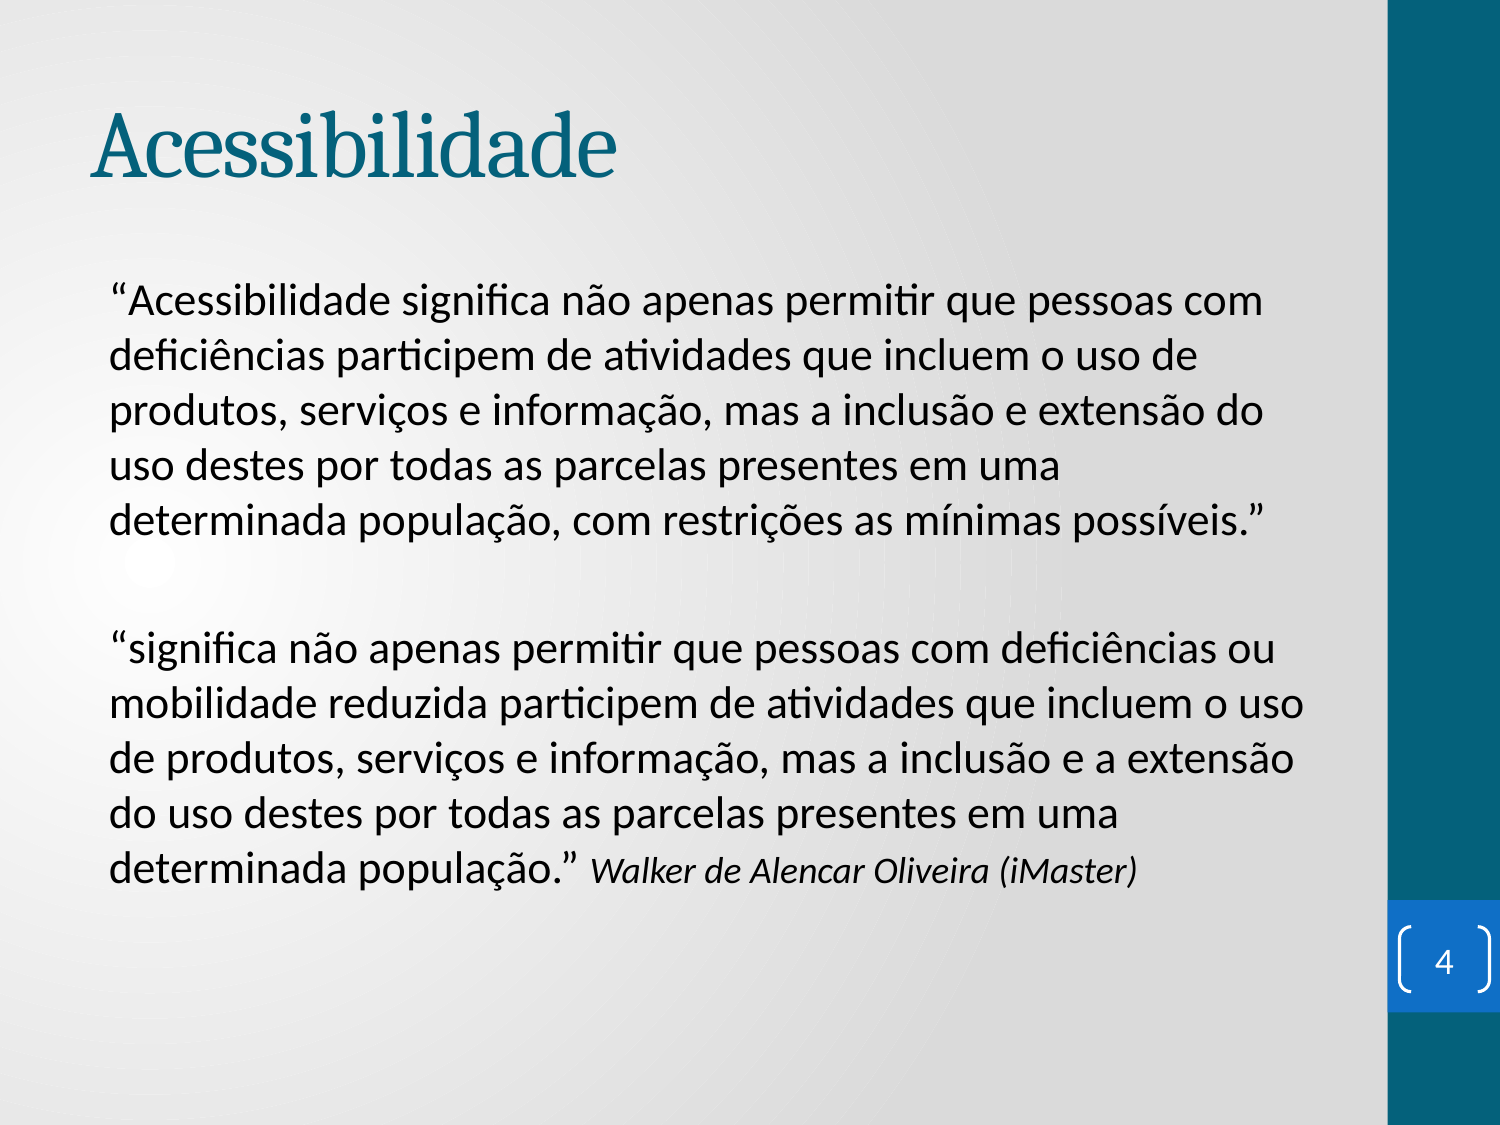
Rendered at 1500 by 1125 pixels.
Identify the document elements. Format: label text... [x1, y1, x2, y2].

title Acessibilidade [75, 45, 1325, 233]
list “Acessibilidade significa não apenas permitir que pessoas com deficiências participem de atividades que incluem o uso de produtos, serviços e informação, mas a inclusão e extensão do uso destes por todas as parcelas presentes em uma determinada população, com restrições as mínimas possíveis.” “significa não apenas permitir que pessoas com deficiências ou mobilidade reduzida participem de atividades que incluem o uso de produtos, serviços e informação, mas a inclusão e a extensão do uso destes por todas as parcelas presentes em uma determinada população.” Walker de Alencar Oliveira (iMaster) [75, 262, 1325, 1050]
slide_number 4 [1397, 925, 1492, 994]
